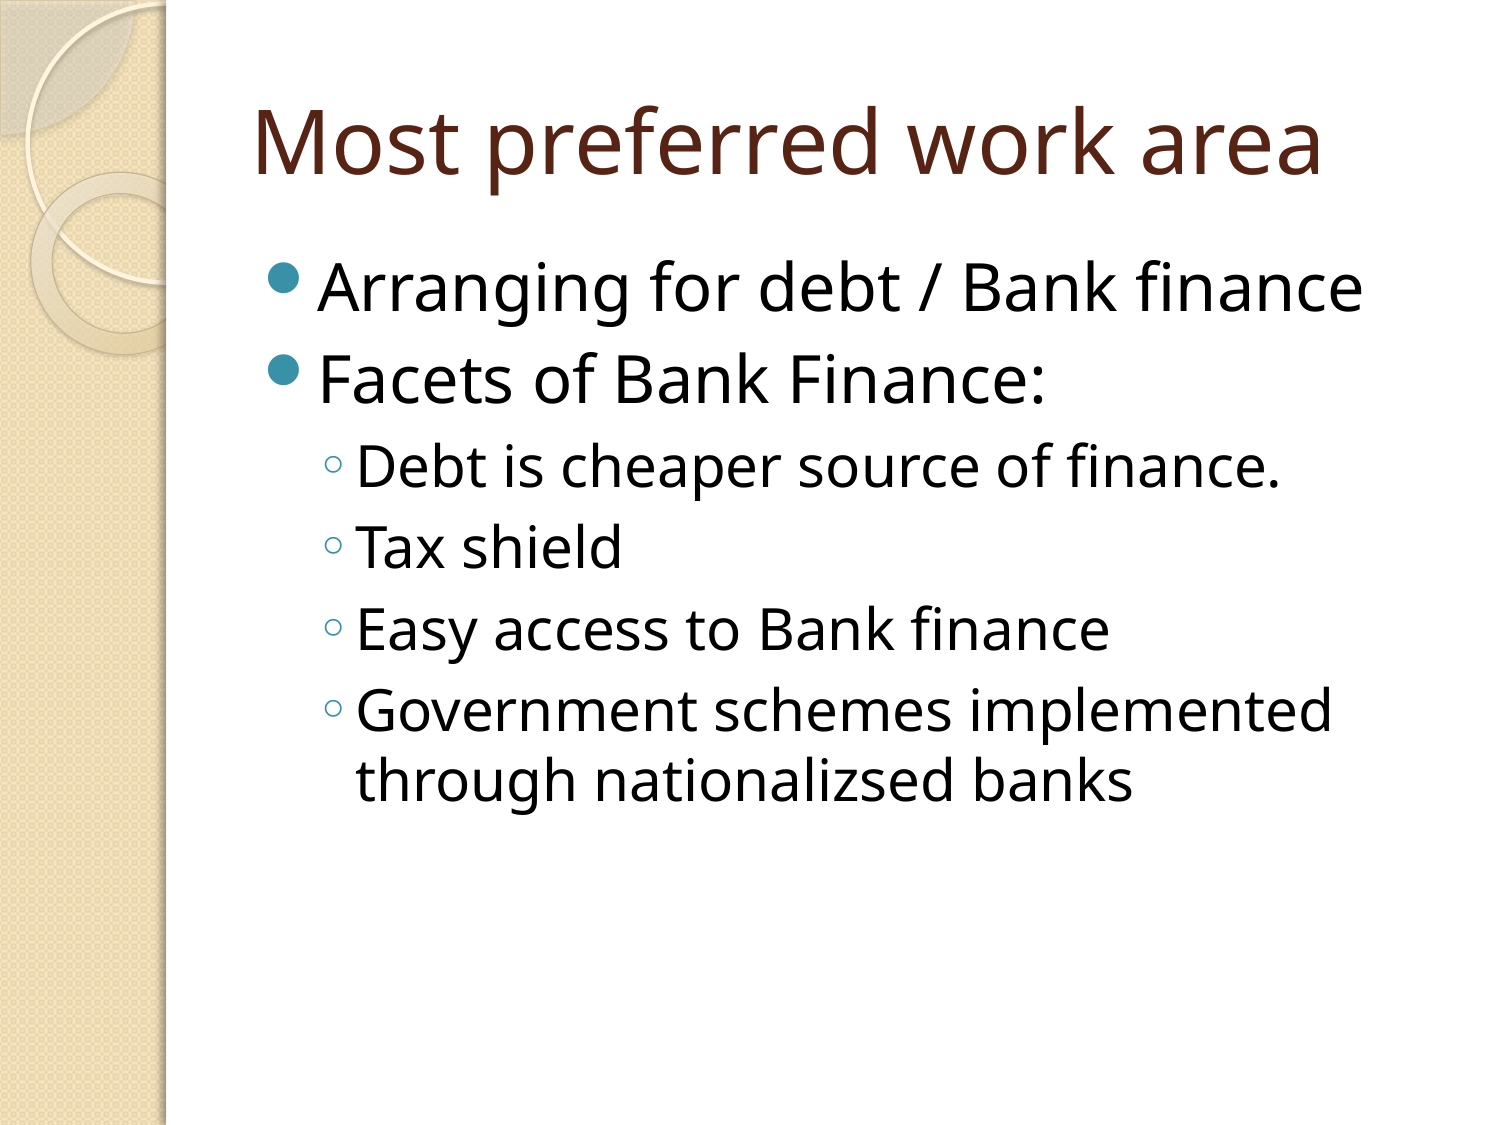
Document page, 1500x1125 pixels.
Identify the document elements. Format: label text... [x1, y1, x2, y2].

list Arranging for debt / Bank finance Facets of Bank Finance: Debt is cheaper source of finance. Tax shield Easy access to Bank finance Government schemes implemented through nationalizsed banks [235, 237, 1466, 1025]
title Most preferred work area [235, 45, 1466, 233]
